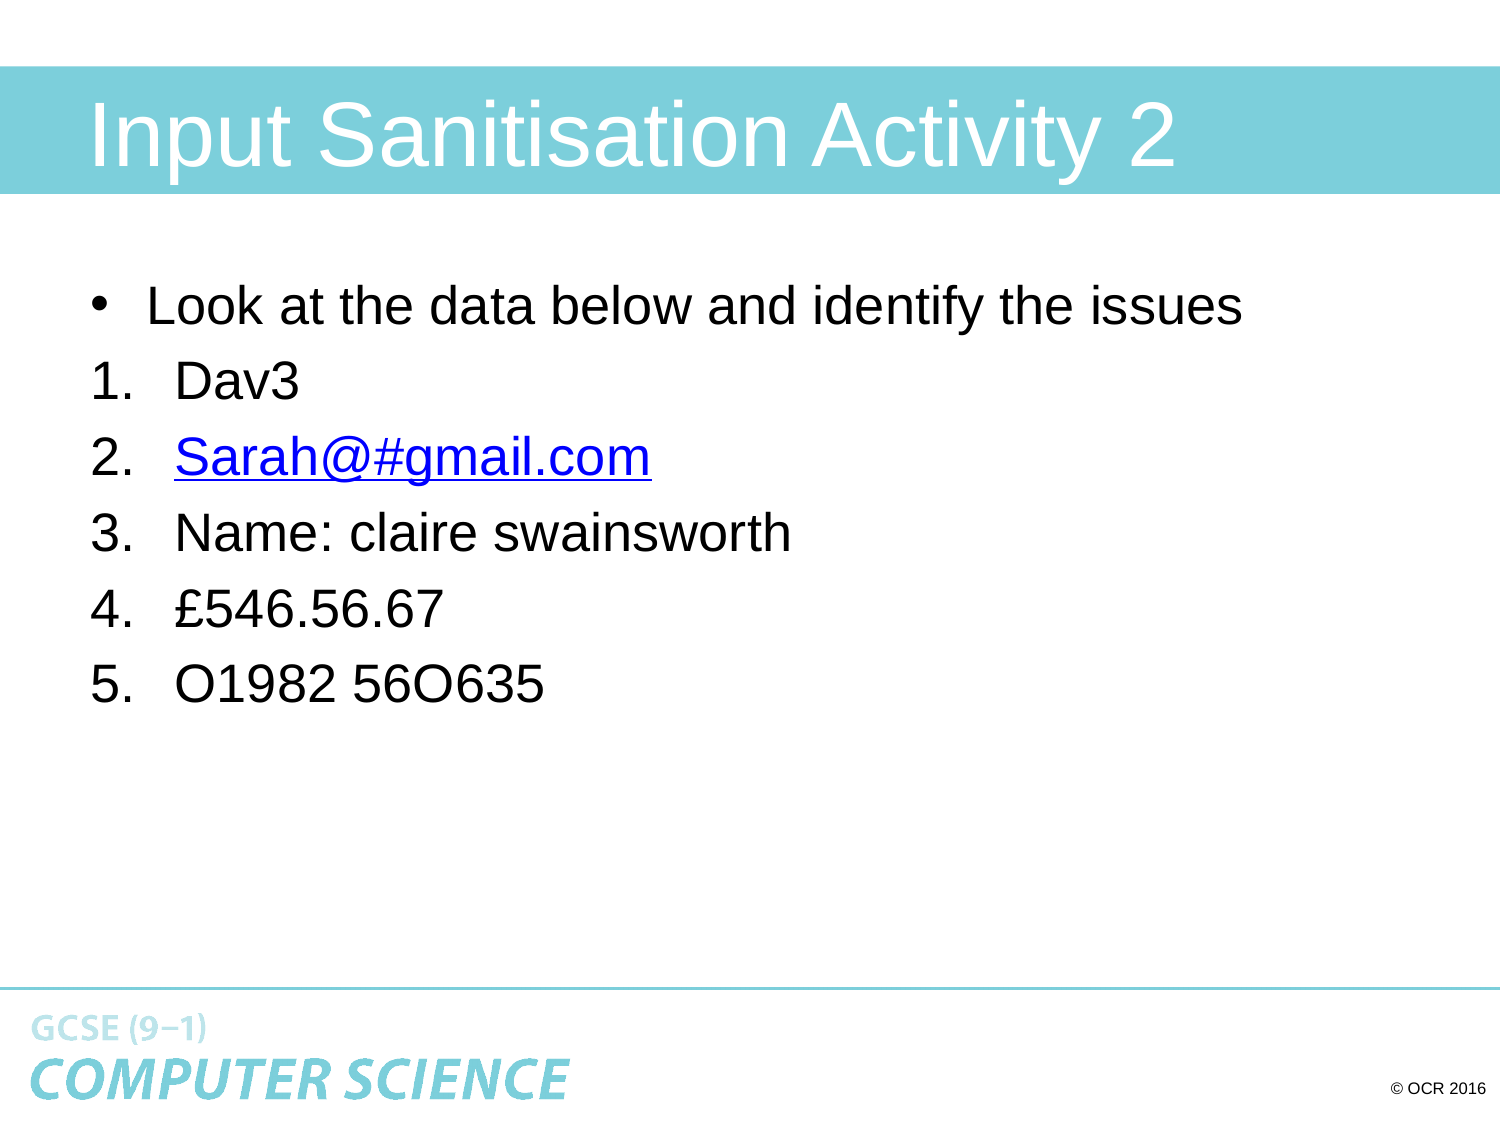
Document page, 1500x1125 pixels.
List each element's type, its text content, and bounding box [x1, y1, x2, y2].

list Look at the data below and identify the issues Dav3 Sarah@#gmail.com Name: claire swainsworth £546.56.67 O1982 56O635 [75, 262, 1425, 965]
picture [0, 987, 1500, 1124]
title Input Sanitisation Activity 2 [0, 66, 1500, 194]
